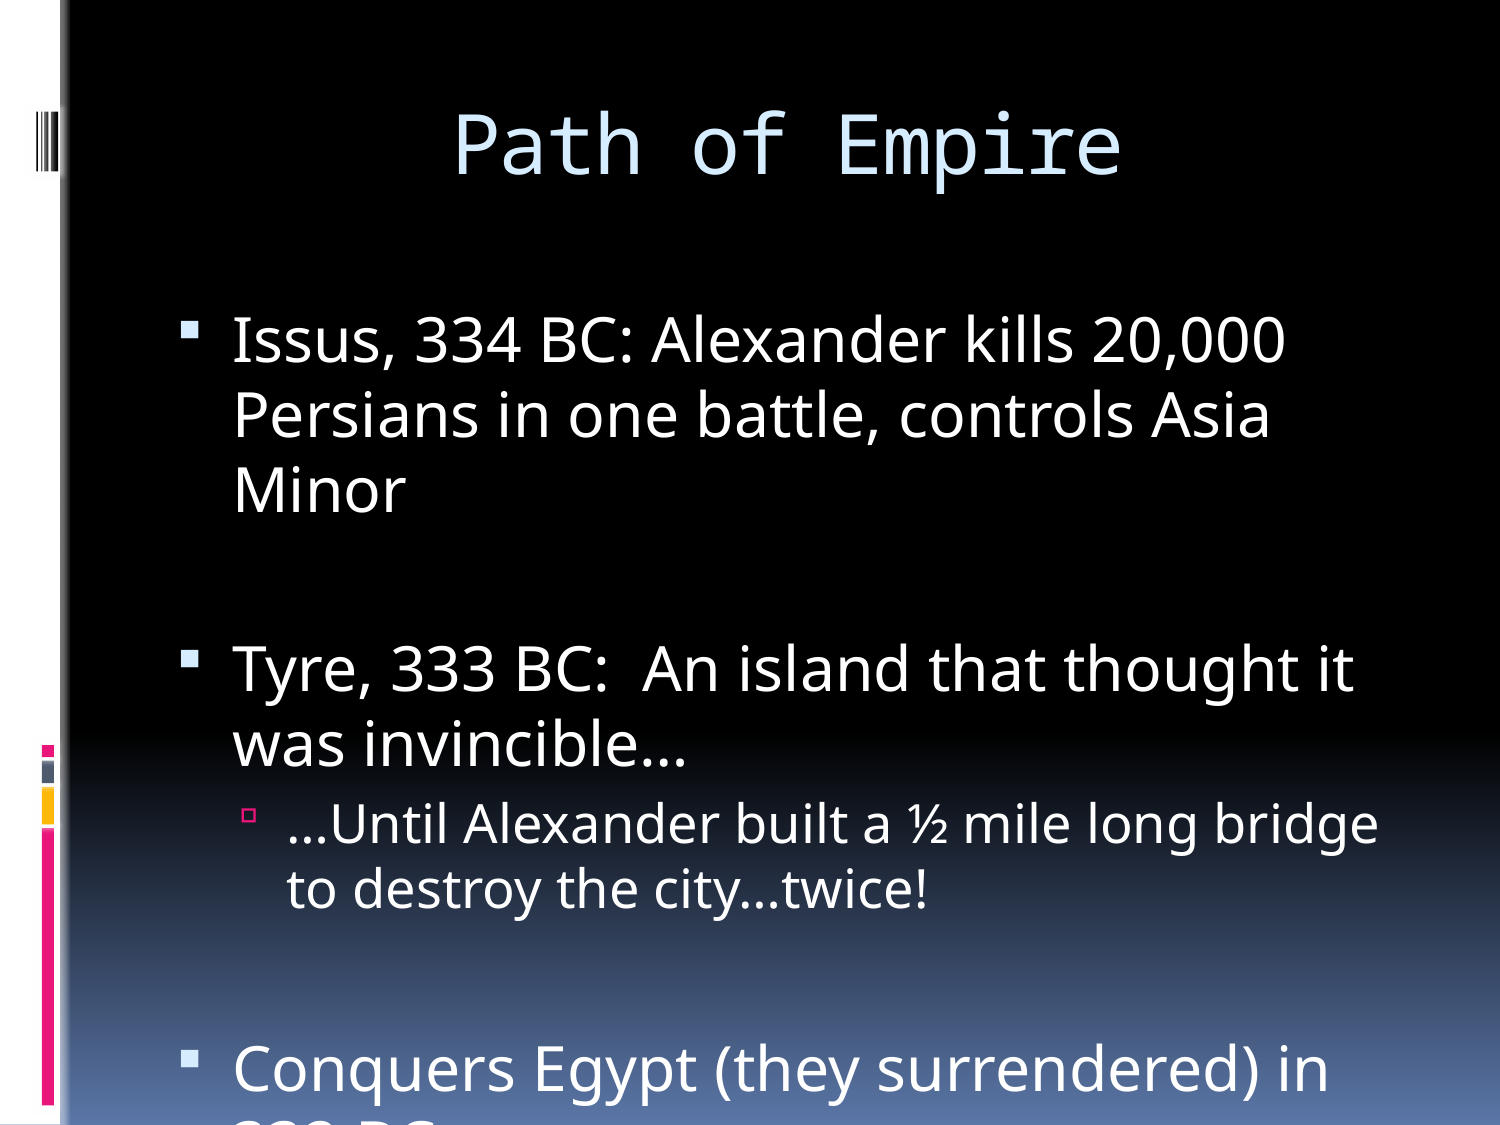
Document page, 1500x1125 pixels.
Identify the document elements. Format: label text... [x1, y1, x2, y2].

list Issus, 334 BC: Alexander kills 20,000 Persians in one battle, controls Asia Minor Tyre, 333 BC: An island that thought it was invincible… …Until Alexander built a ½ mile long bridge to destroy the city…twice! Conquers Egypt (they surrendered) in 332 BC [150, 292, 1425, 1043]
title Path of Empire [150, 83, 1425, 234]
